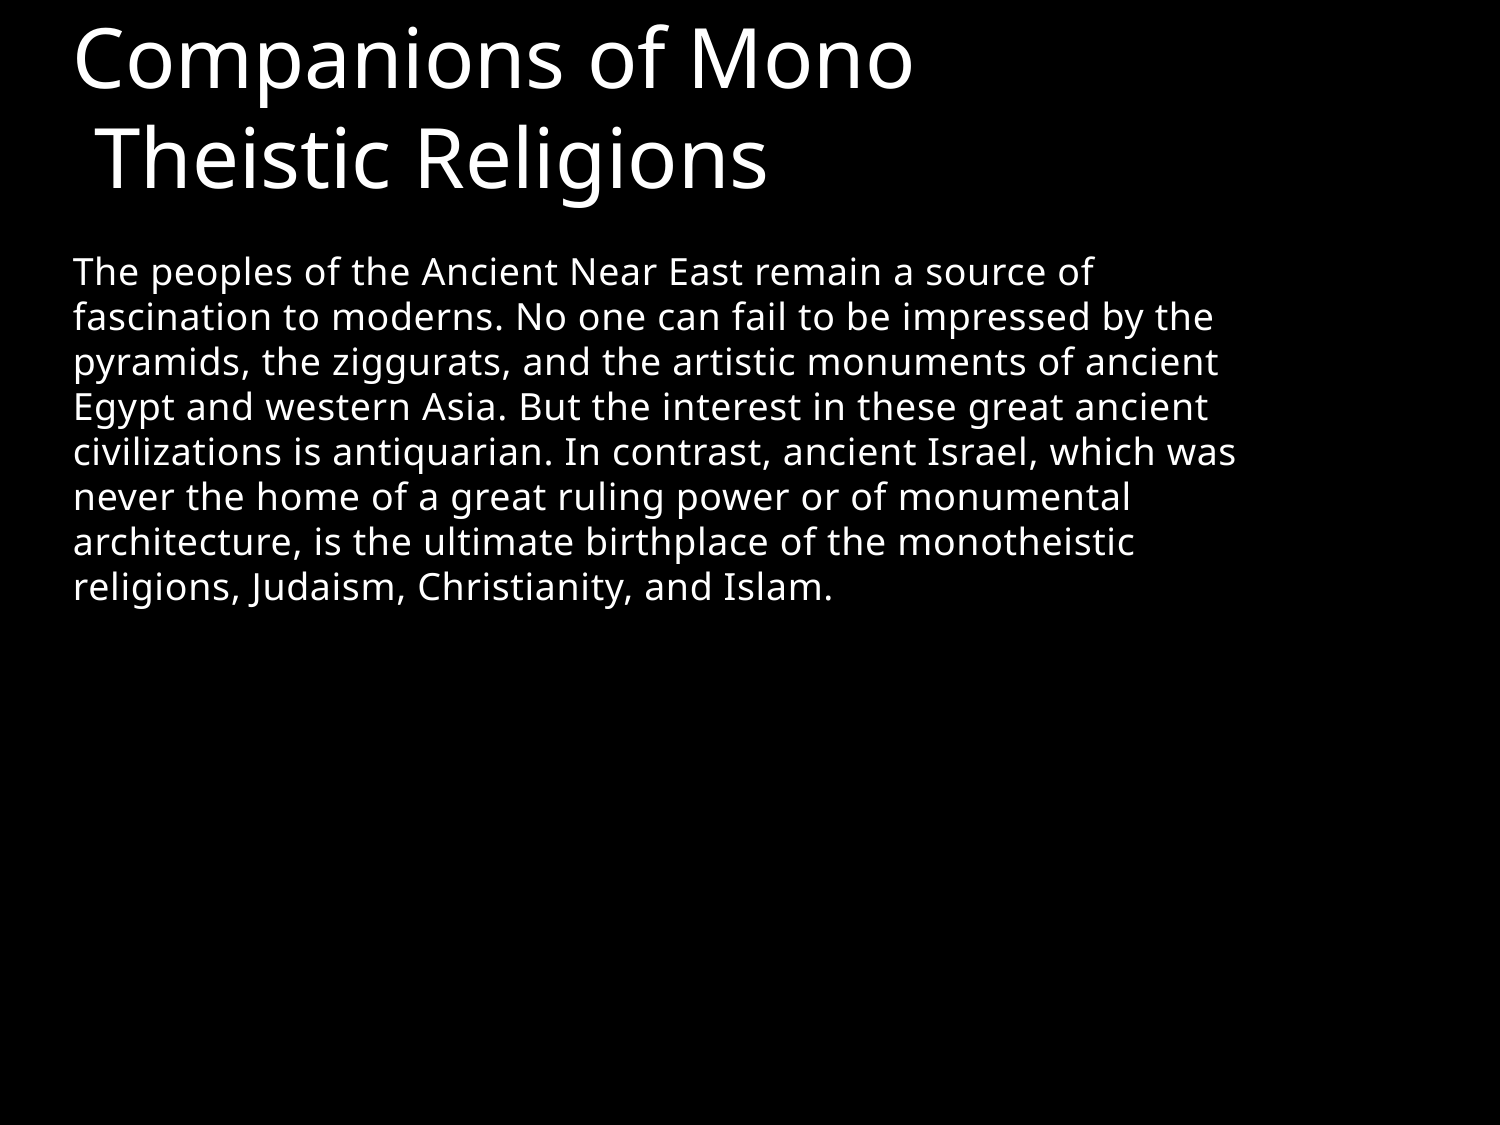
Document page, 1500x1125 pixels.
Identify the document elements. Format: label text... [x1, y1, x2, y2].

list The peoples of the Ancient Near East remain a source of fascination to moderns. No one can fail to be impressed by the pyramids, the ziggurats, and the artistic monuments of ancient Egypt and western Asia. But the interest in these great ancient civilizations is antiquarian. In contrast, ancient Israel, which was never the home of a great ruling power or of monumental architecture, is the ultimate birthplace of the monotheistic religions, Judaism, Christianity, and Islam. [57, 240, 1318, 1016]
title Companions of Mono Theistic Religions [57, 37, 1318, 213]
